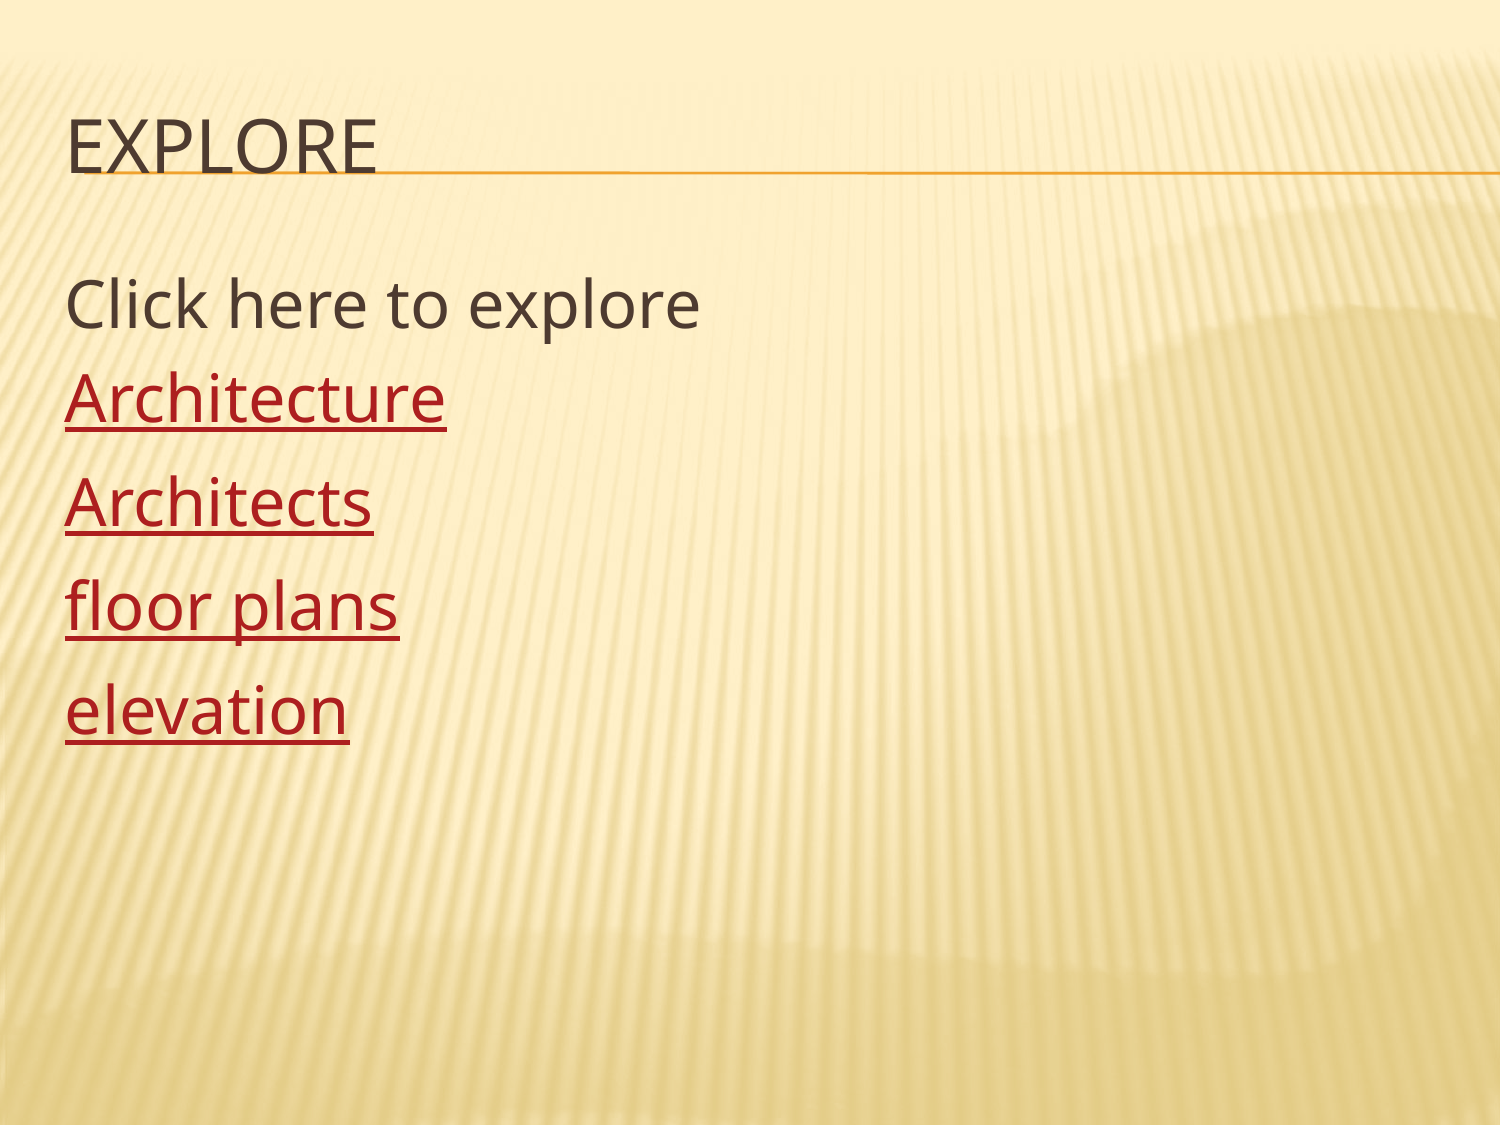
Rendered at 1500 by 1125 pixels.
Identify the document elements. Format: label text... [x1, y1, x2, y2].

list Click here to explore Architecture Architects floor plans elevation [50, 254, 1475, 998]
title Explore [50, 75, 1475, 213]
